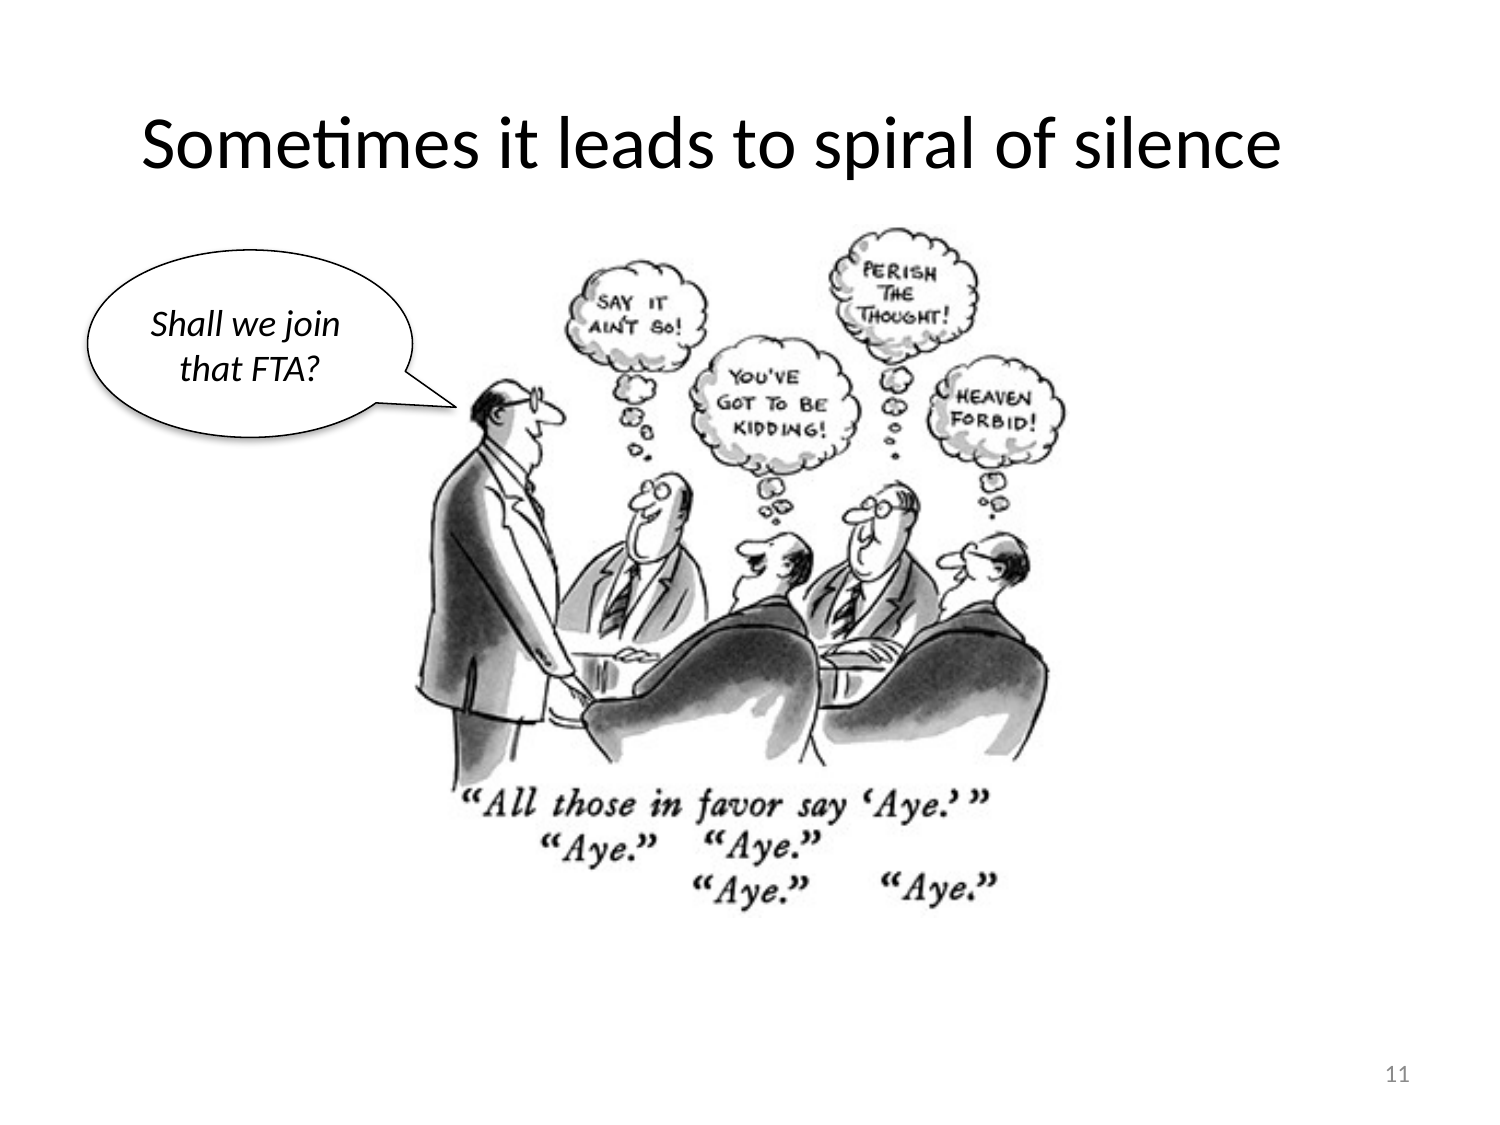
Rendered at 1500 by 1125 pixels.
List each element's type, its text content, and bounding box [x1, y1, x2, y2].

title Sometimes it leads to spiral of silence [0, 45, 1425, 233]
text_box Shall we join that FTA? [86, 298, 107, 390]
slide_number 11 [1074, 1042, 1425, 1103]
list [112, 224, 1372, 918]
